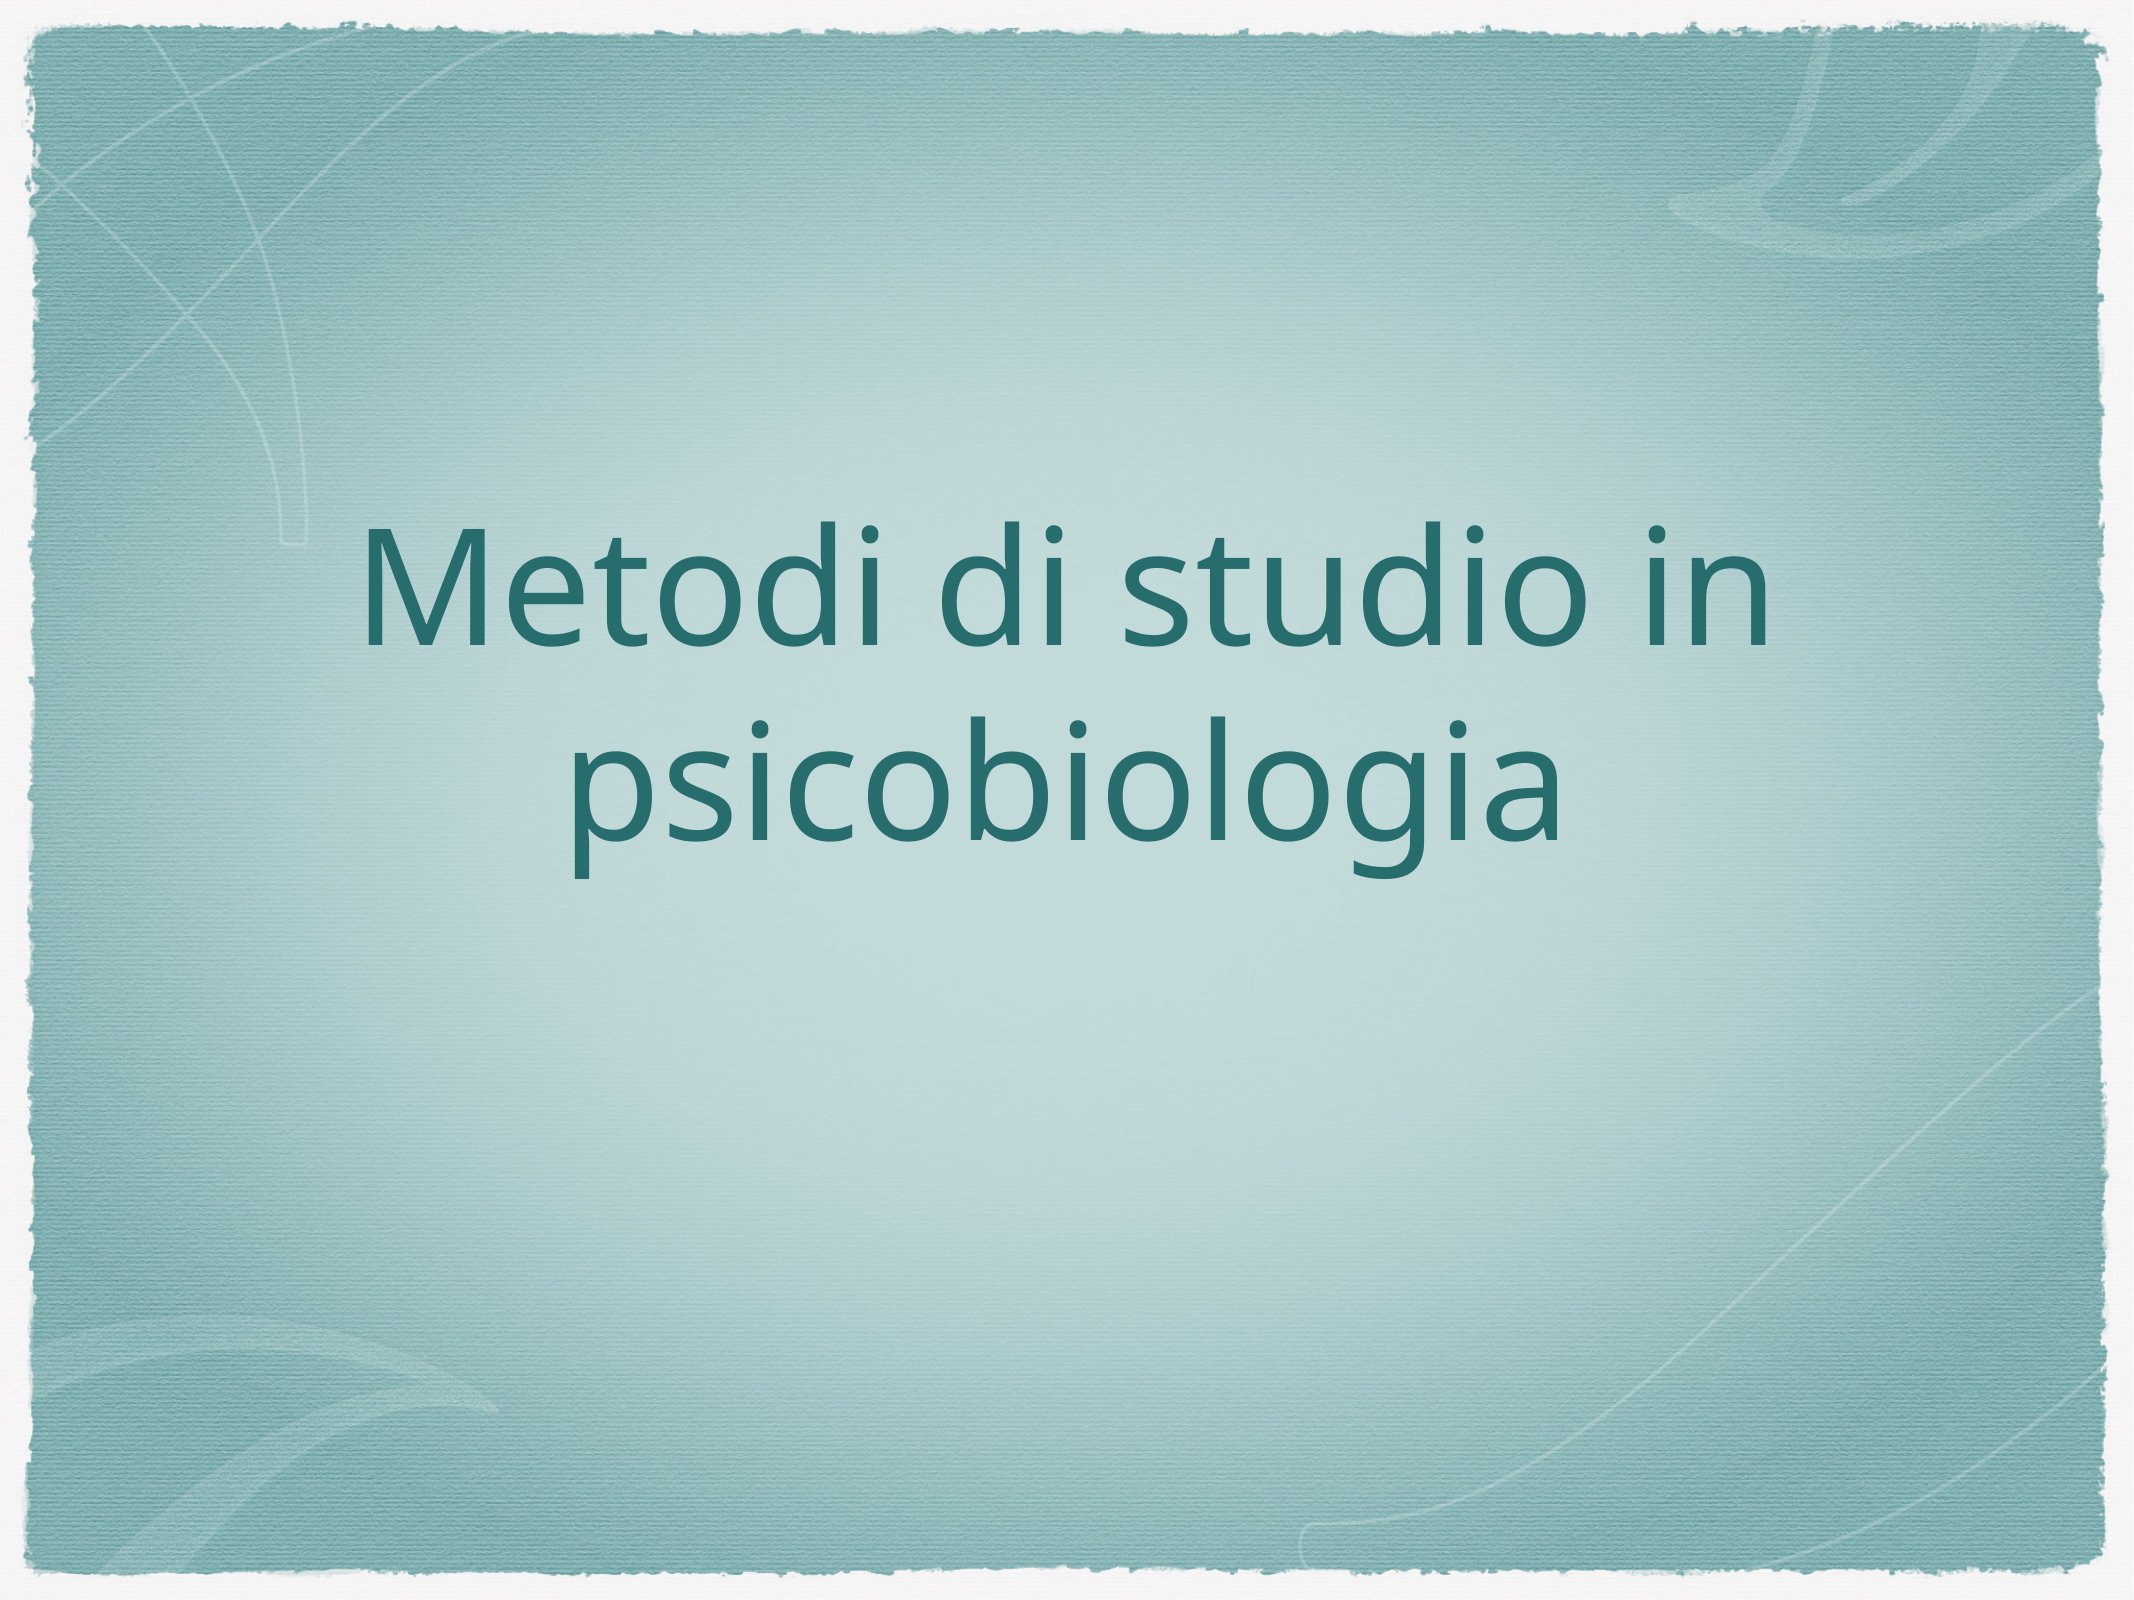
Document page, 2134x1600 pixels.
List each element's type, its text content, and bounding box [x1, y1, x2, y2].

picture [0, 0, 2134, 1600]
title Metodi di studio in psicobiologia [128, 247, 2005, 874]
